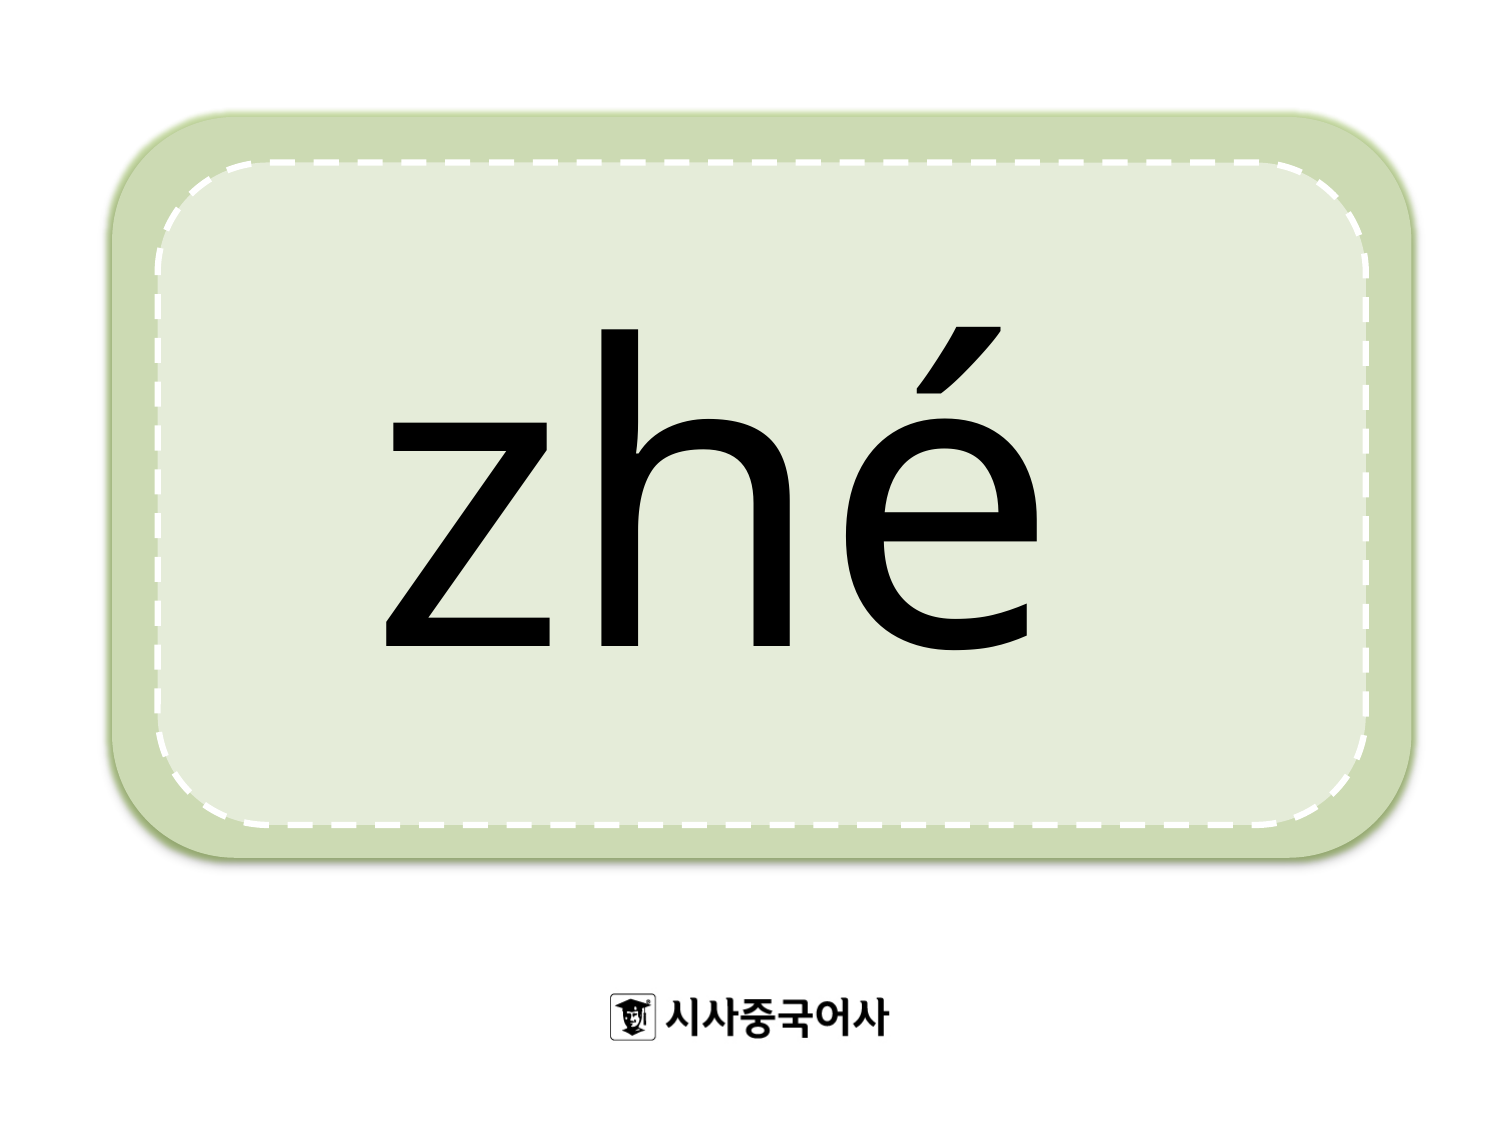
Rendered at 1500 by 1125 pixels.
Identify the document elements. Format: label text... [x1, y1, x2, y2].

picture [602, 987, 898, 1047]
text_box zhé [159, 148, 1368, 811]
